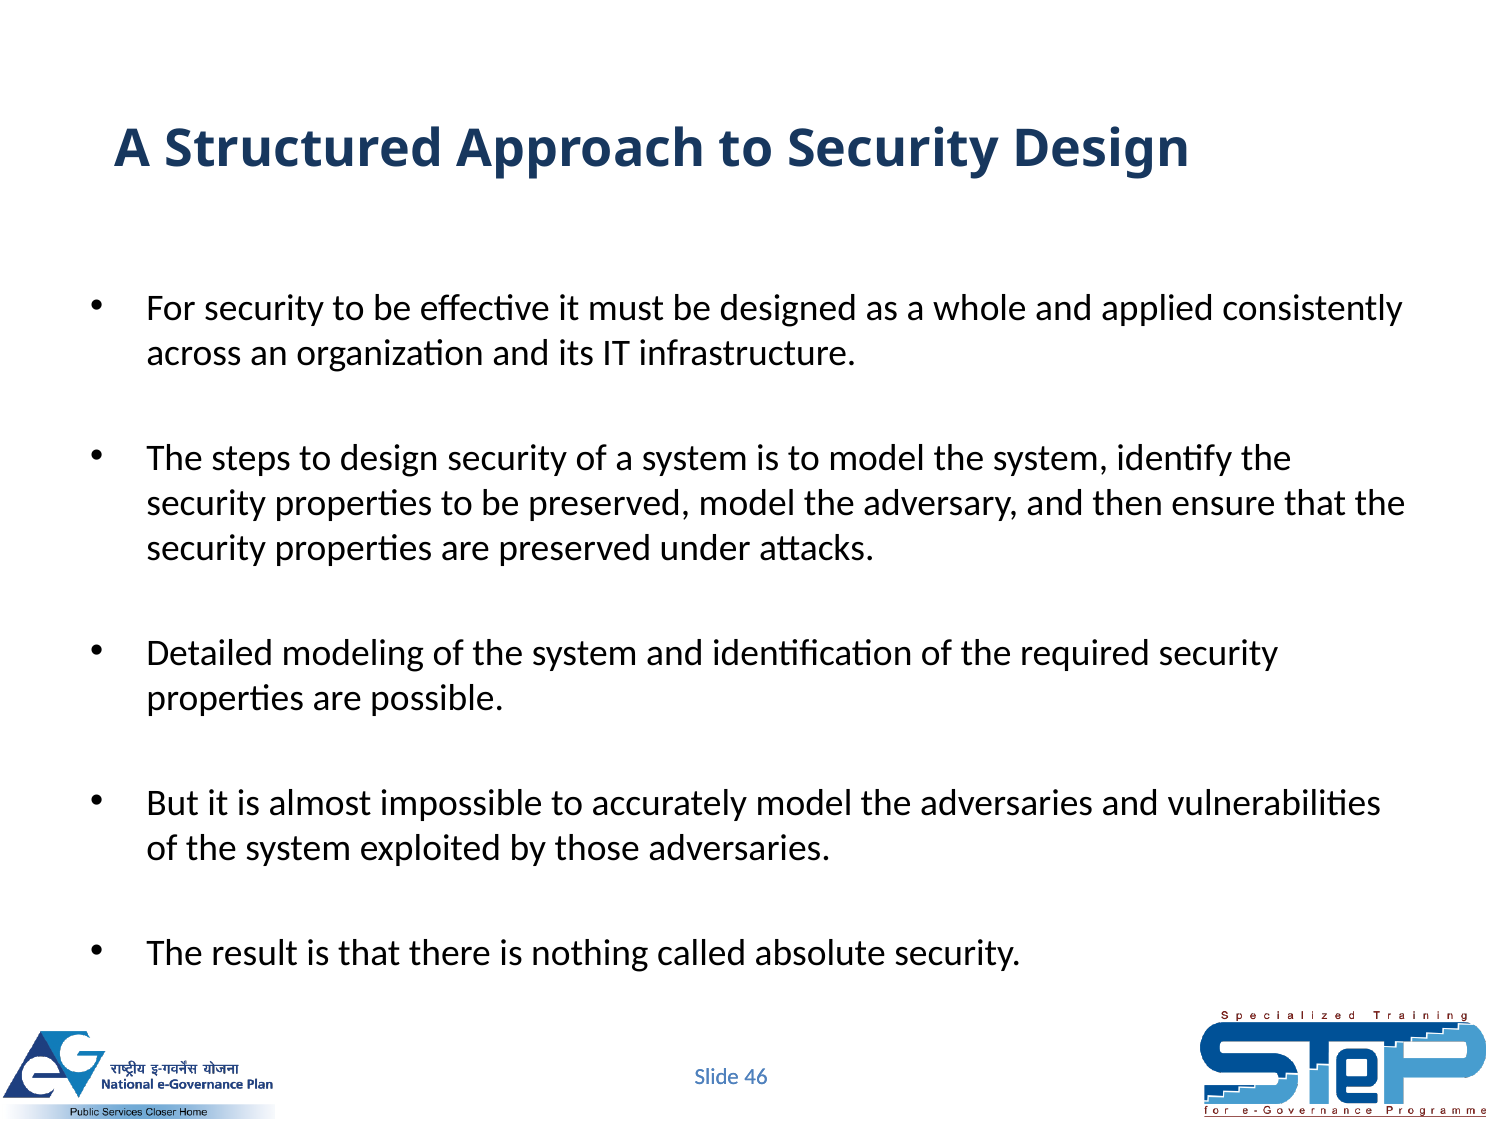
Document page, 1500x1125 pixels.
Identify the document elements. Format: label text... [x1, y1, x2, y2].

subtitle For security to be effective it must be designed as a whole and applied consistently across an organization and its IT infrastructure. The steps to design security of a system is to model the system, identify the security properties to be preserved, model the adversary, and then ensure that the security properties are preserved under attacks. Detailed modeling of the system and identification of the required security properties are possible. But it is almost impossible to accurately model the adversaries and vulnerabilities of the system exploited by those adversaries. The result is that there is nothing called absolute security. [75, 275, 1425, 988]
picture [1200, 1011, 1486, 1117]
title A Structured Approach to Security Design [99, 24, 1375, 267]
picture [2, 1031, 275, 1119]
